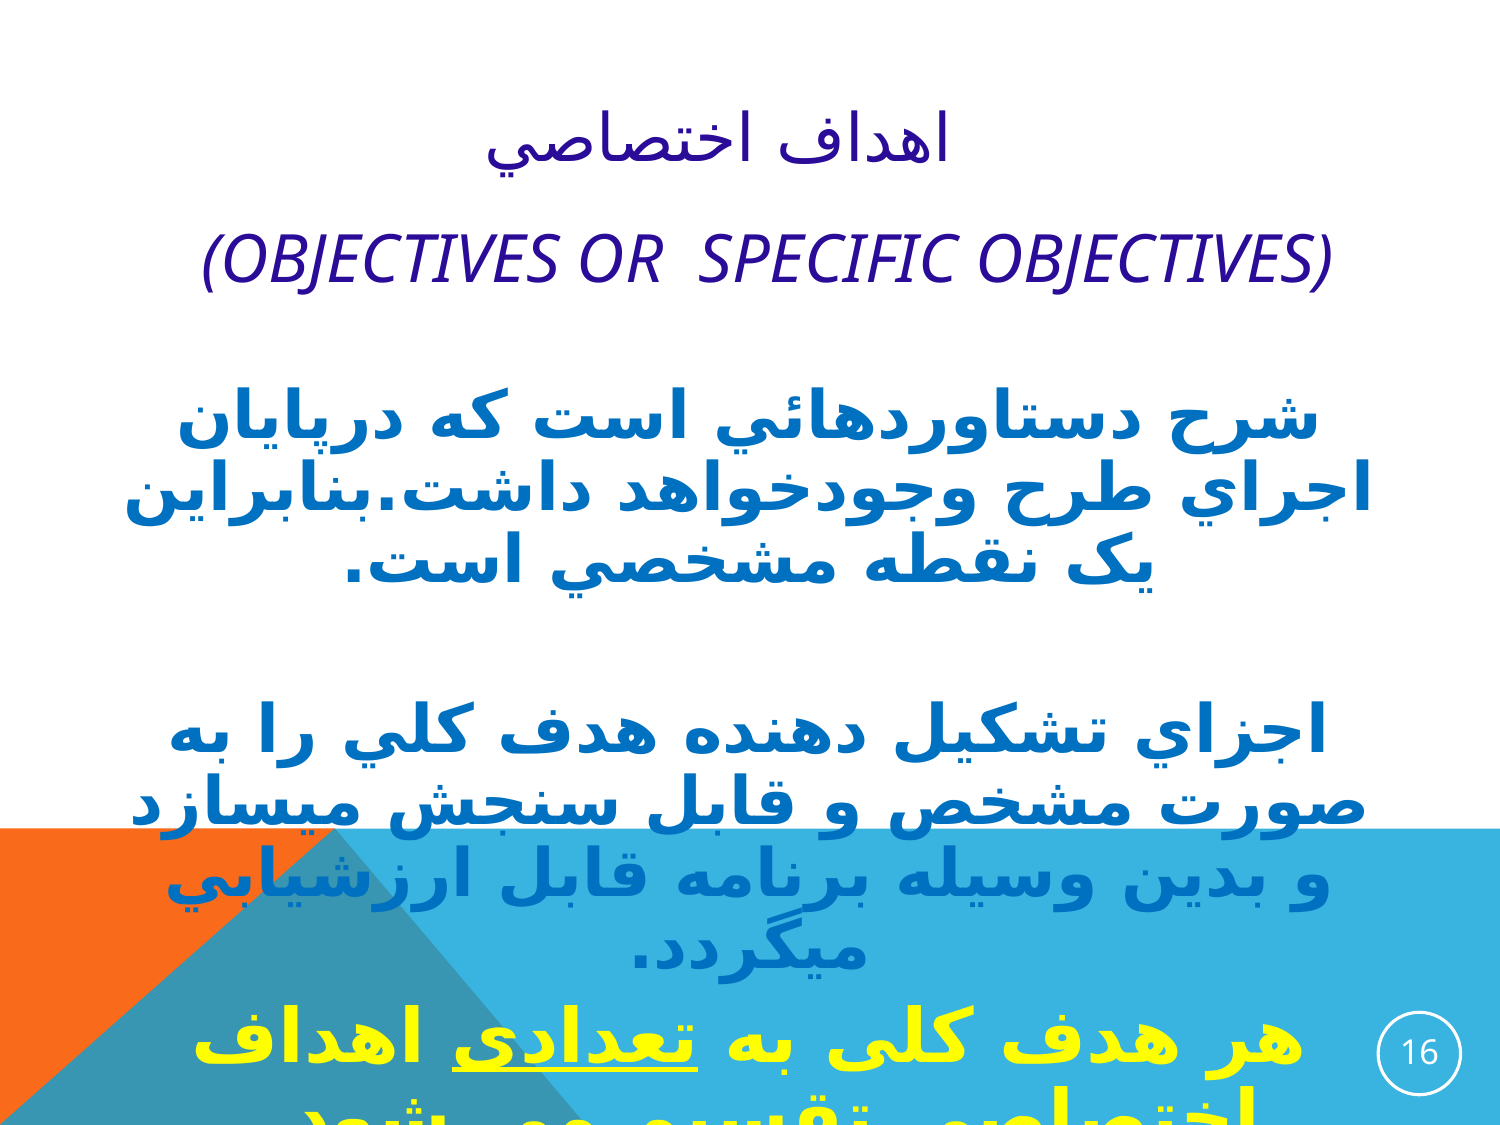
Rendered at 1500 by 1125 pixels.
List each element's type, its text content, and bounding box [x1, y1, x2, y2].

slide_number 16 [1376, 1010, 1463, 1097]
text_box اهداف اختصاصي [312, 87, 1125, 183]
text_box شرح دستاوردهائي است که درپايان اجراي طرح وجودخواهد داشت.بنابراين يک نقطه مشخصي است. اجزاي تشكيل دهنده هدف كلي را به‏ صورت مشخص و قابل سنجش مي‏سازد و بدين وسيله برنامه قابل ارزشيابي مي‏گردد. هر هدف کلی به تعدادی اهداف اختصاصی تقسیم می شود. [87, 373, 1412, 1000]
title (Objectives or Specific Objectives) [137, 162, 1416, 350]
